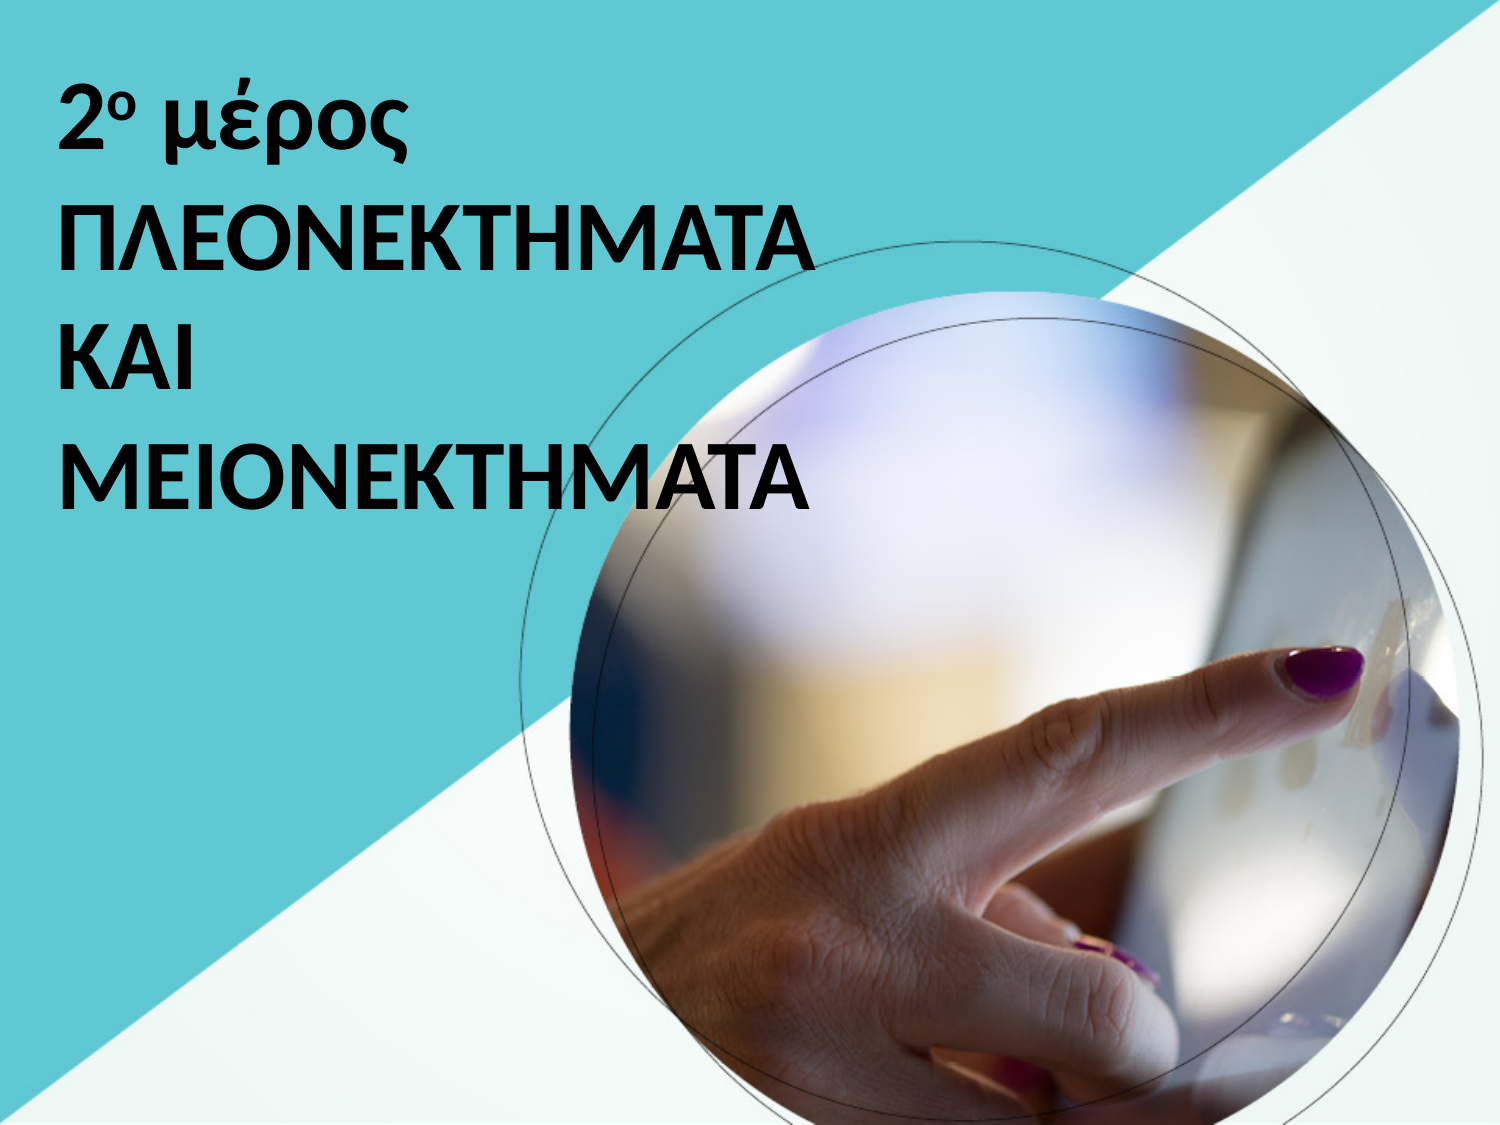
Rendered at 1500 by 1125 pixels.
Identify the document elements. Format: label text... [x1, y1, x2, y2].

text_box 2ο μέρος ΠΛΕΟΝΕΚΤΗΜΑΤΑ ΚΑΙ ΜΕΙΟΝΕΚΤΗΜΑΤΑ [41, 42, 1161, 538]
picture [0, 0, 1500, 1125]
